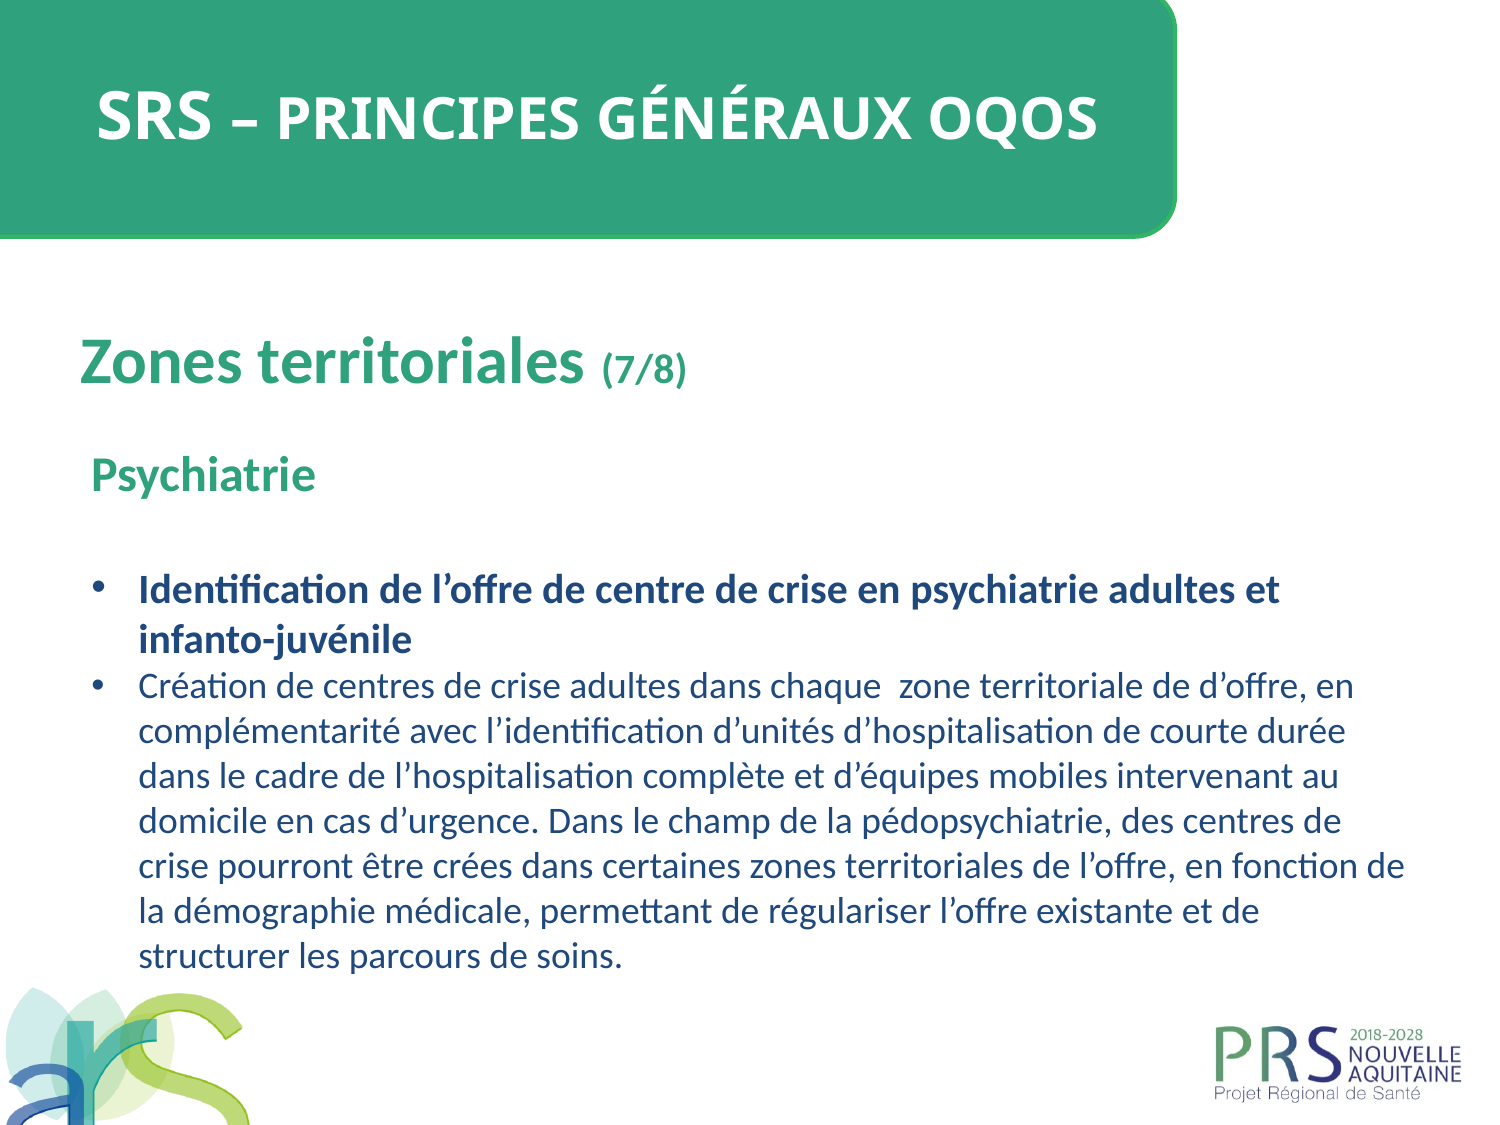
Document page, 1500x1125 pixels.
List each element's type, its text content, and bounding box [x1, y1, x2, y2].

text_box [0, 0, 1176, 239]
picture [1210, 1023, 1466, 1103]
picture [5, 987, 250, 1125]
text_box Psychiatrie Identification de l’offre de centre de crise en psychiatrie adultes et infanto-juvénile Création de centres de crise adultes dans chaque zone territoriale de d’offre, en complémentarité avec l’identification d’unités d’hospitalisation de courte durée dans le cadre de l’hospitalisation complète et d’équipes mobiles intervenant au domicile en cas d’urgence. Dans le champ de la pédopsychiatrie, des centres de crise pourront être crées dans certaines zones territoriales de l’offre, en fonction de la démographie médicale, permettant de régulariser l’offre existante et de structurer les parcours de soins. [76, 434, 1436, 1069]
list Zones territoriales (7/8) [64, 239, 1447, 539]
text_box SRS – Principes généraux OQOS [29, 19, 1415, 207]
